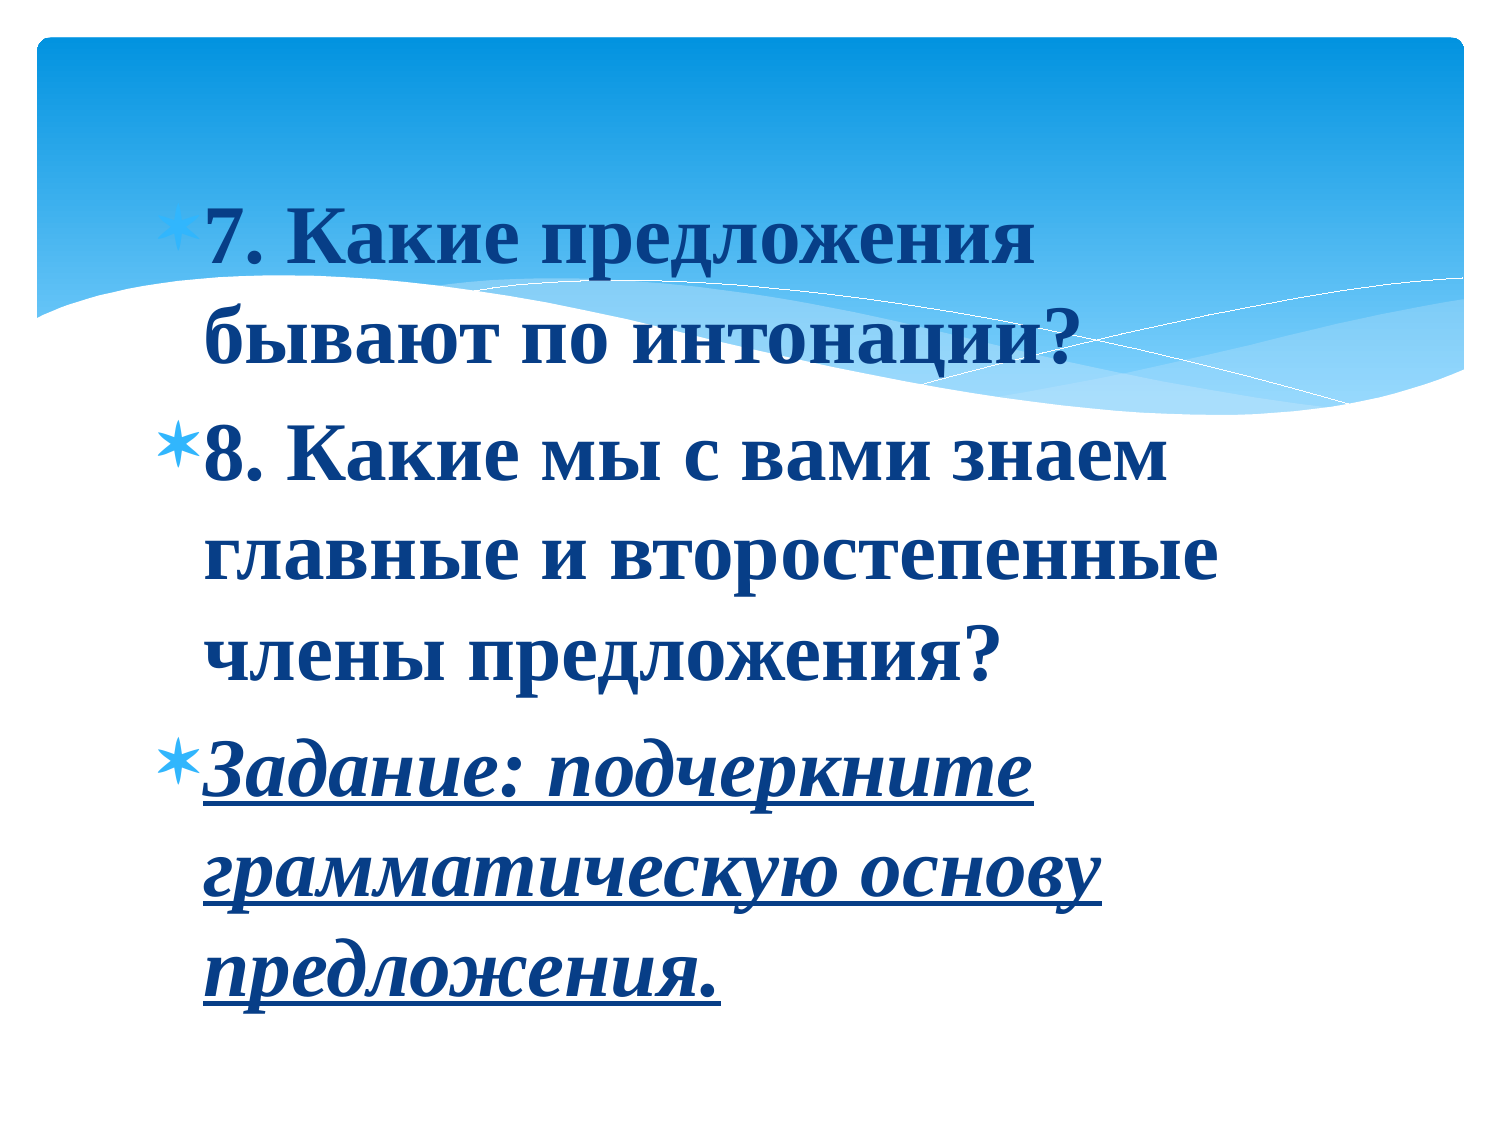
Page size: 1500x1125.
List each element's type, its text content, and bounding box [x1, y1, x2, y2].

list 7. Какие предложения бывают по интонации? 8. Какие мы с вами знаем главные и второстепенные члены предложения? Задание: подчеркните грамматическую основу предложения. [143, 172, 1359, 1005]
